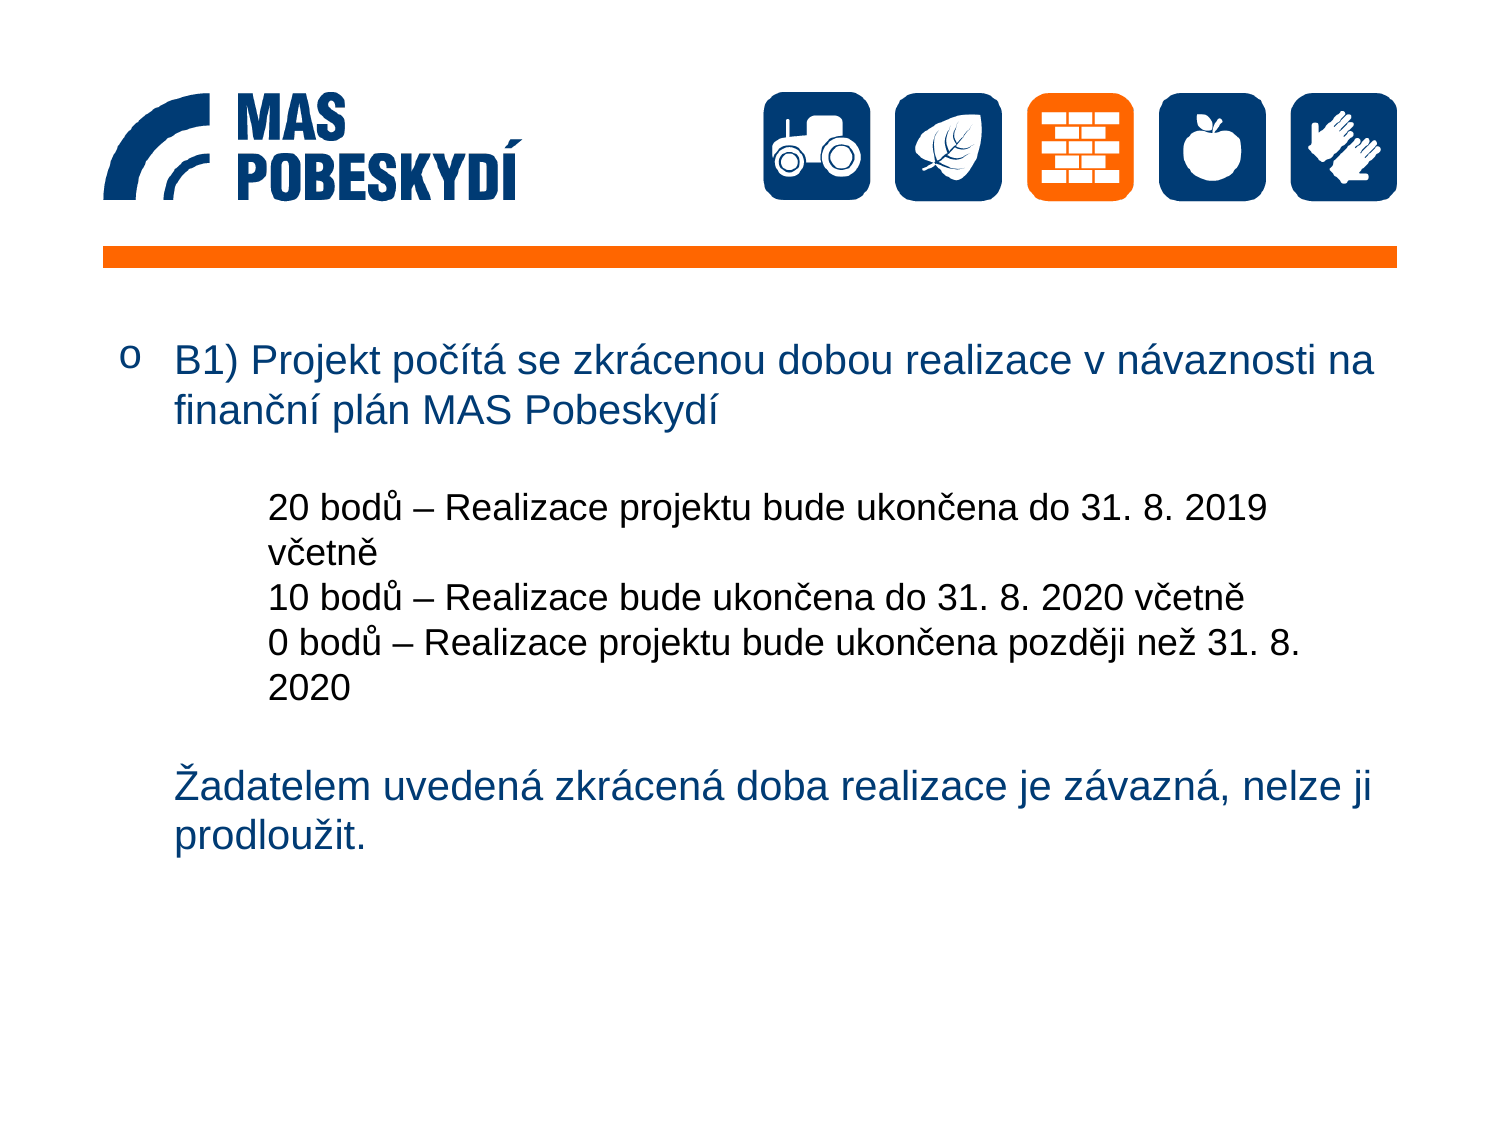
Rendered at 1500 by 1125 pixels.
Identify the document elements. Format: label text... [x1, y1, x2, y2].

subtitle B1) Projekt počítá se zkrácenou dobou realizace v návaznosti na finanční plán MAS Pobeskydí 20 bodů – Realizace projektu bude ukončena do 31. 8. 2019 včetně 10 bodů – Realizace bude ukončena do 31. 8. 2020 včetně 0 bodů – Realizace projektu bude ukončena později než 31. 8. 2020 Žadatelem uvedená zkrácená doba realizace je závazná, nelze ji prodloužit. [103, 325, 1397, 1030]
picture [103, 92, 1397, 268]
